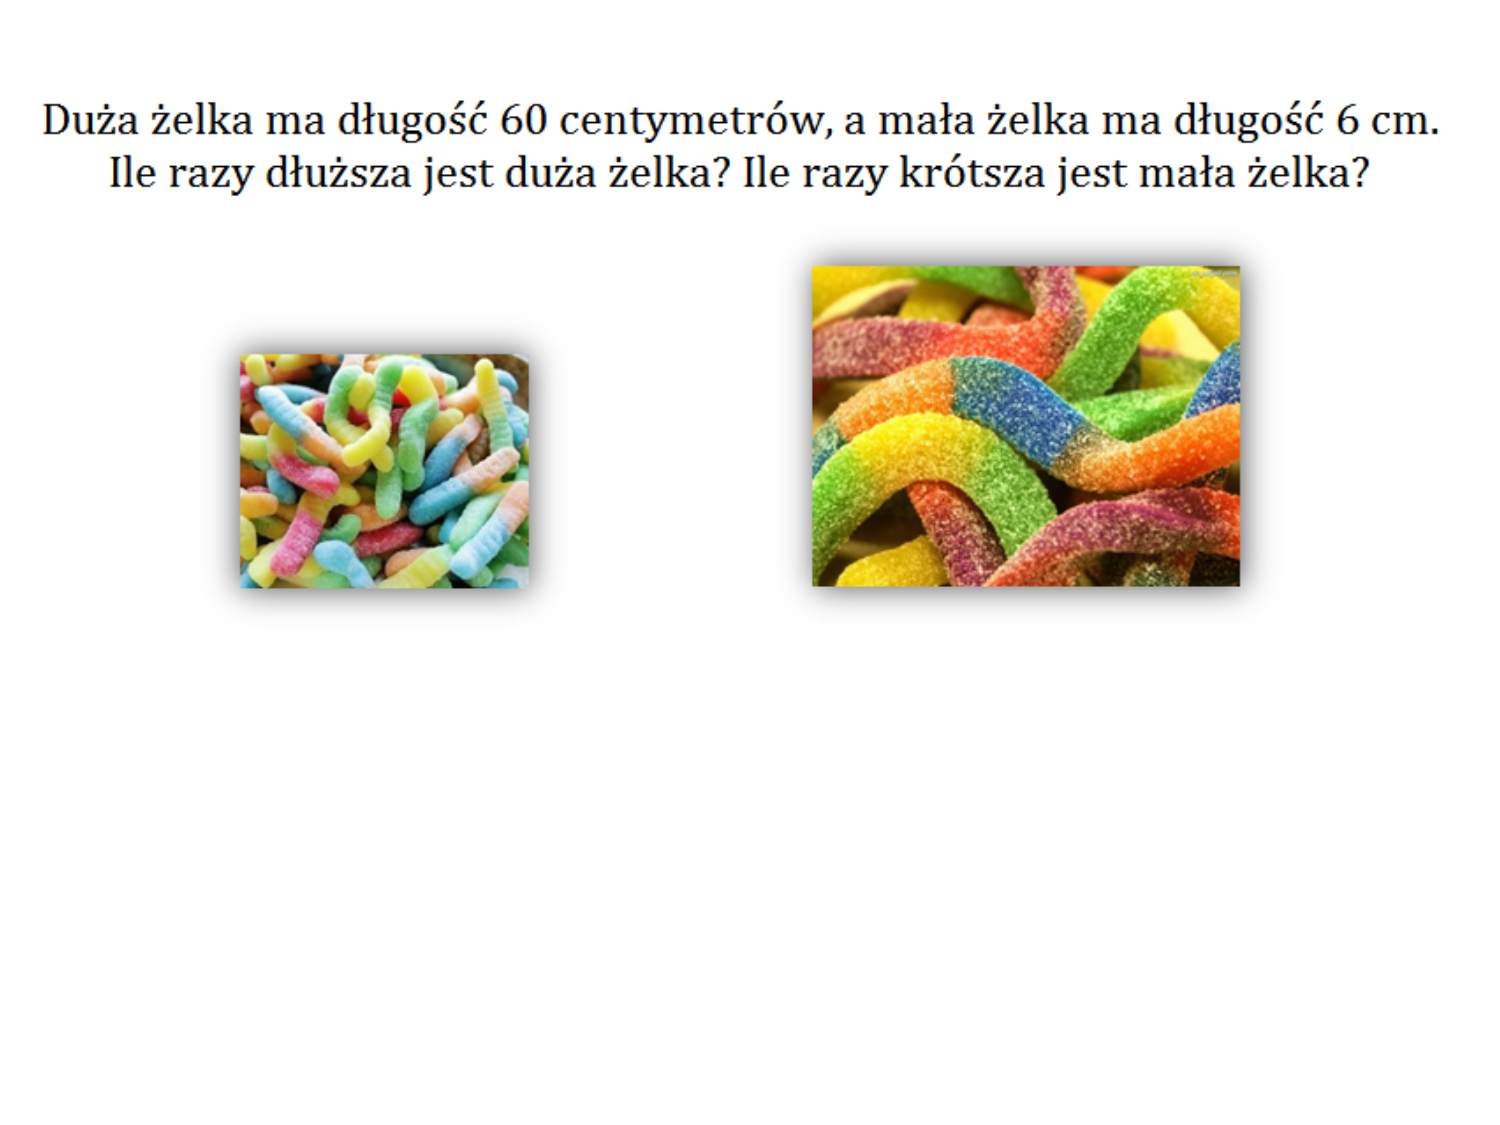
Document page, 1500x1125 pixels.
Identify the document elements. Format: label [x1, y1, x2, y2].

picture [24, 77, 1471, 631]
